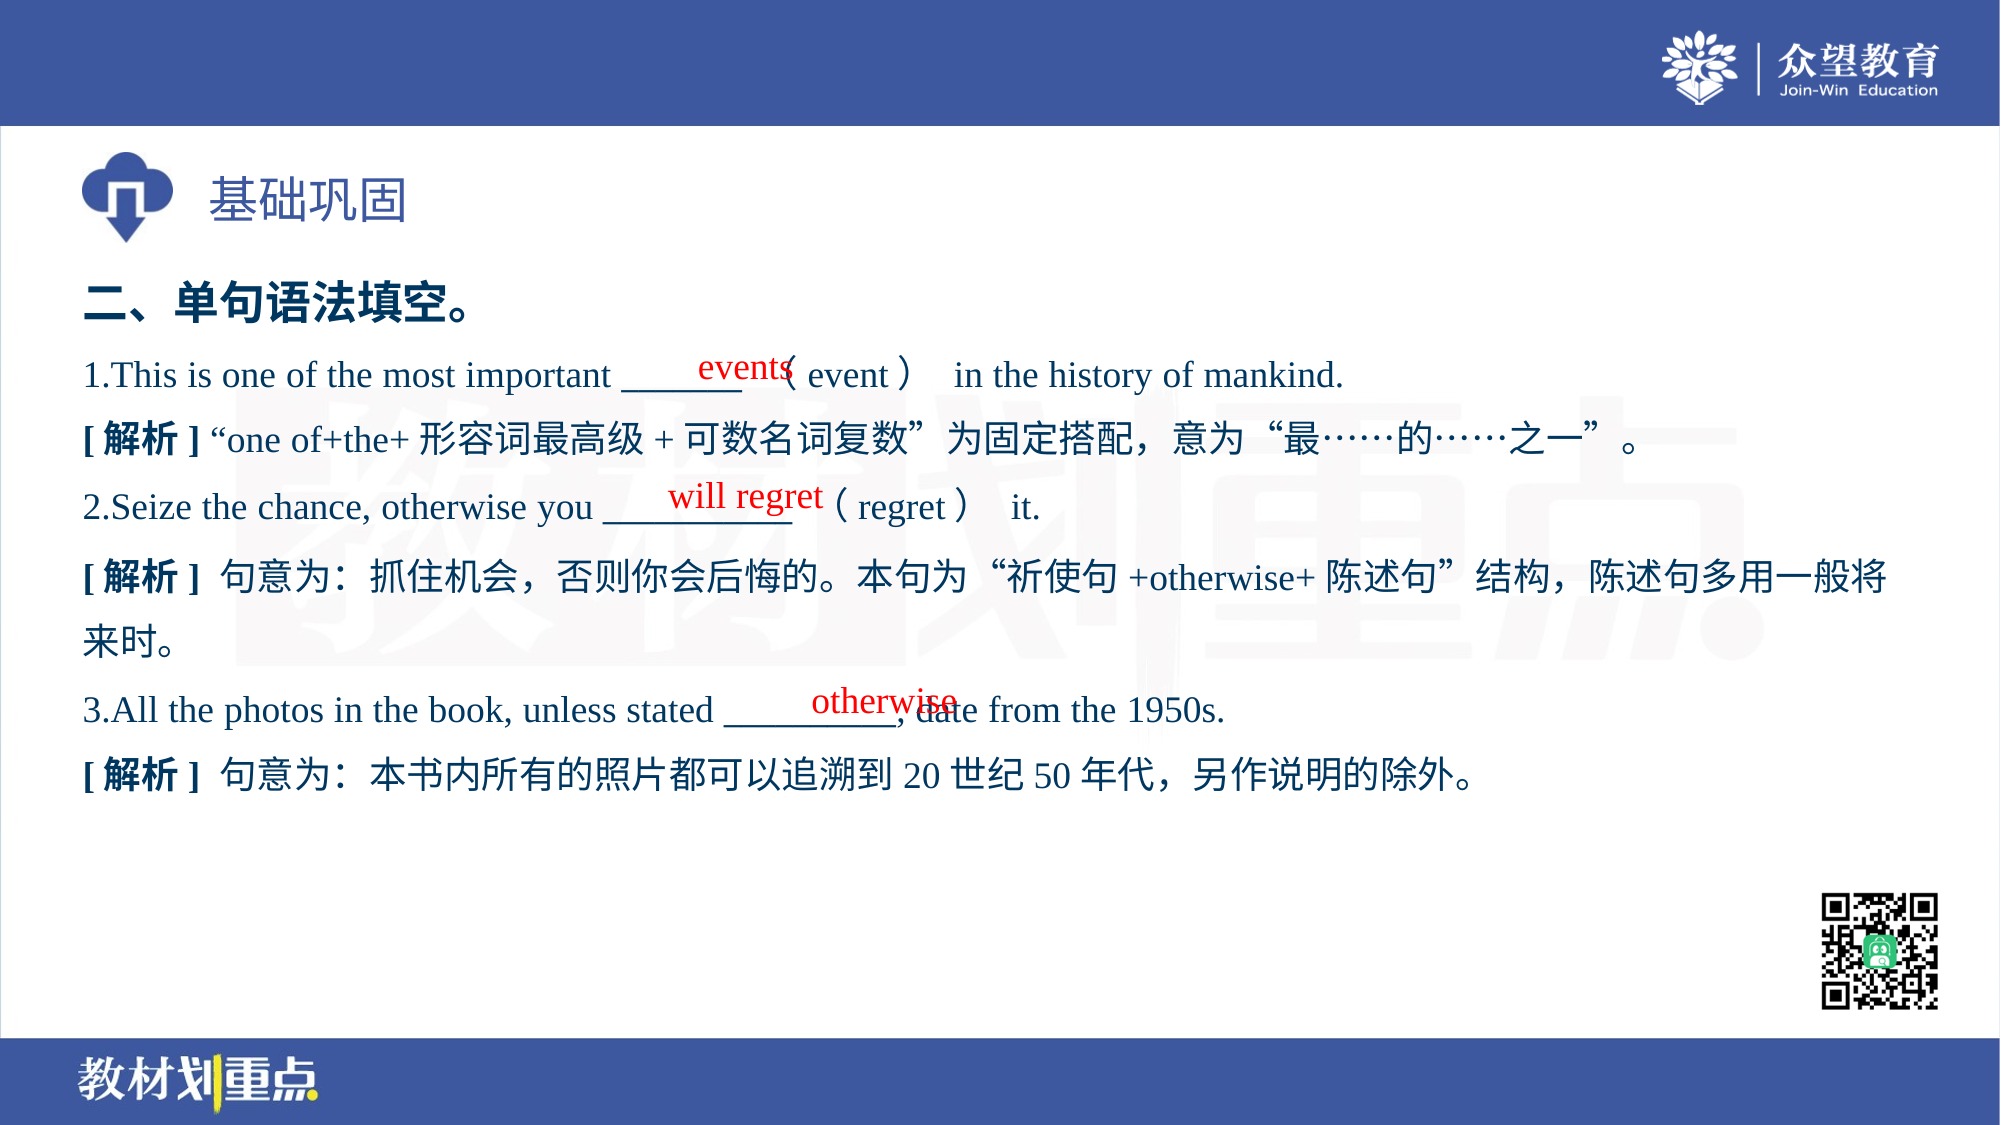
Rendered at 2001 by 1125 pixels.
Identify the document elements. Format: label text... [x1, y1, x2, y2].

text_box will regret [650, 451, 842, 509]
picture [0, 0, 2000, 1125]
text_box 3.All the photos in the book, unless stated __________, date from the 1950s. [82, 665, 1817, 723]
text_box 1.This is one of the most important _______ （event） in the history of mankind. [82, 330, 1817, 388]
text_box [解析] 句意为：抓住机会，否则你会后悔的。本句为“祈使句+otherwise+陈述句”结构，陈述句多用一般将 来时。 [82, 529, 1817, 657]
text_box [解析] “one of+the+形容词最高级+可数名词复数”为固定搭配，意为“最……的……之一”。 [82, 395, 1817, 453]
text_box 2.Seize the chance, otherwise you ___________ （regret） it. [82, 461, 1817, 520]
text_box [解析] 句意为：本书内所有的照片都可以追溯到20世纪50年代，另作说明的除外。 [82, 731, 1817, 790]
text_box otherwise [797, 656, 972, 715]
text_box 二、单句语法填空。 [82, 247, 1817, 330]
text_box events [684, 321, 808, 381]
